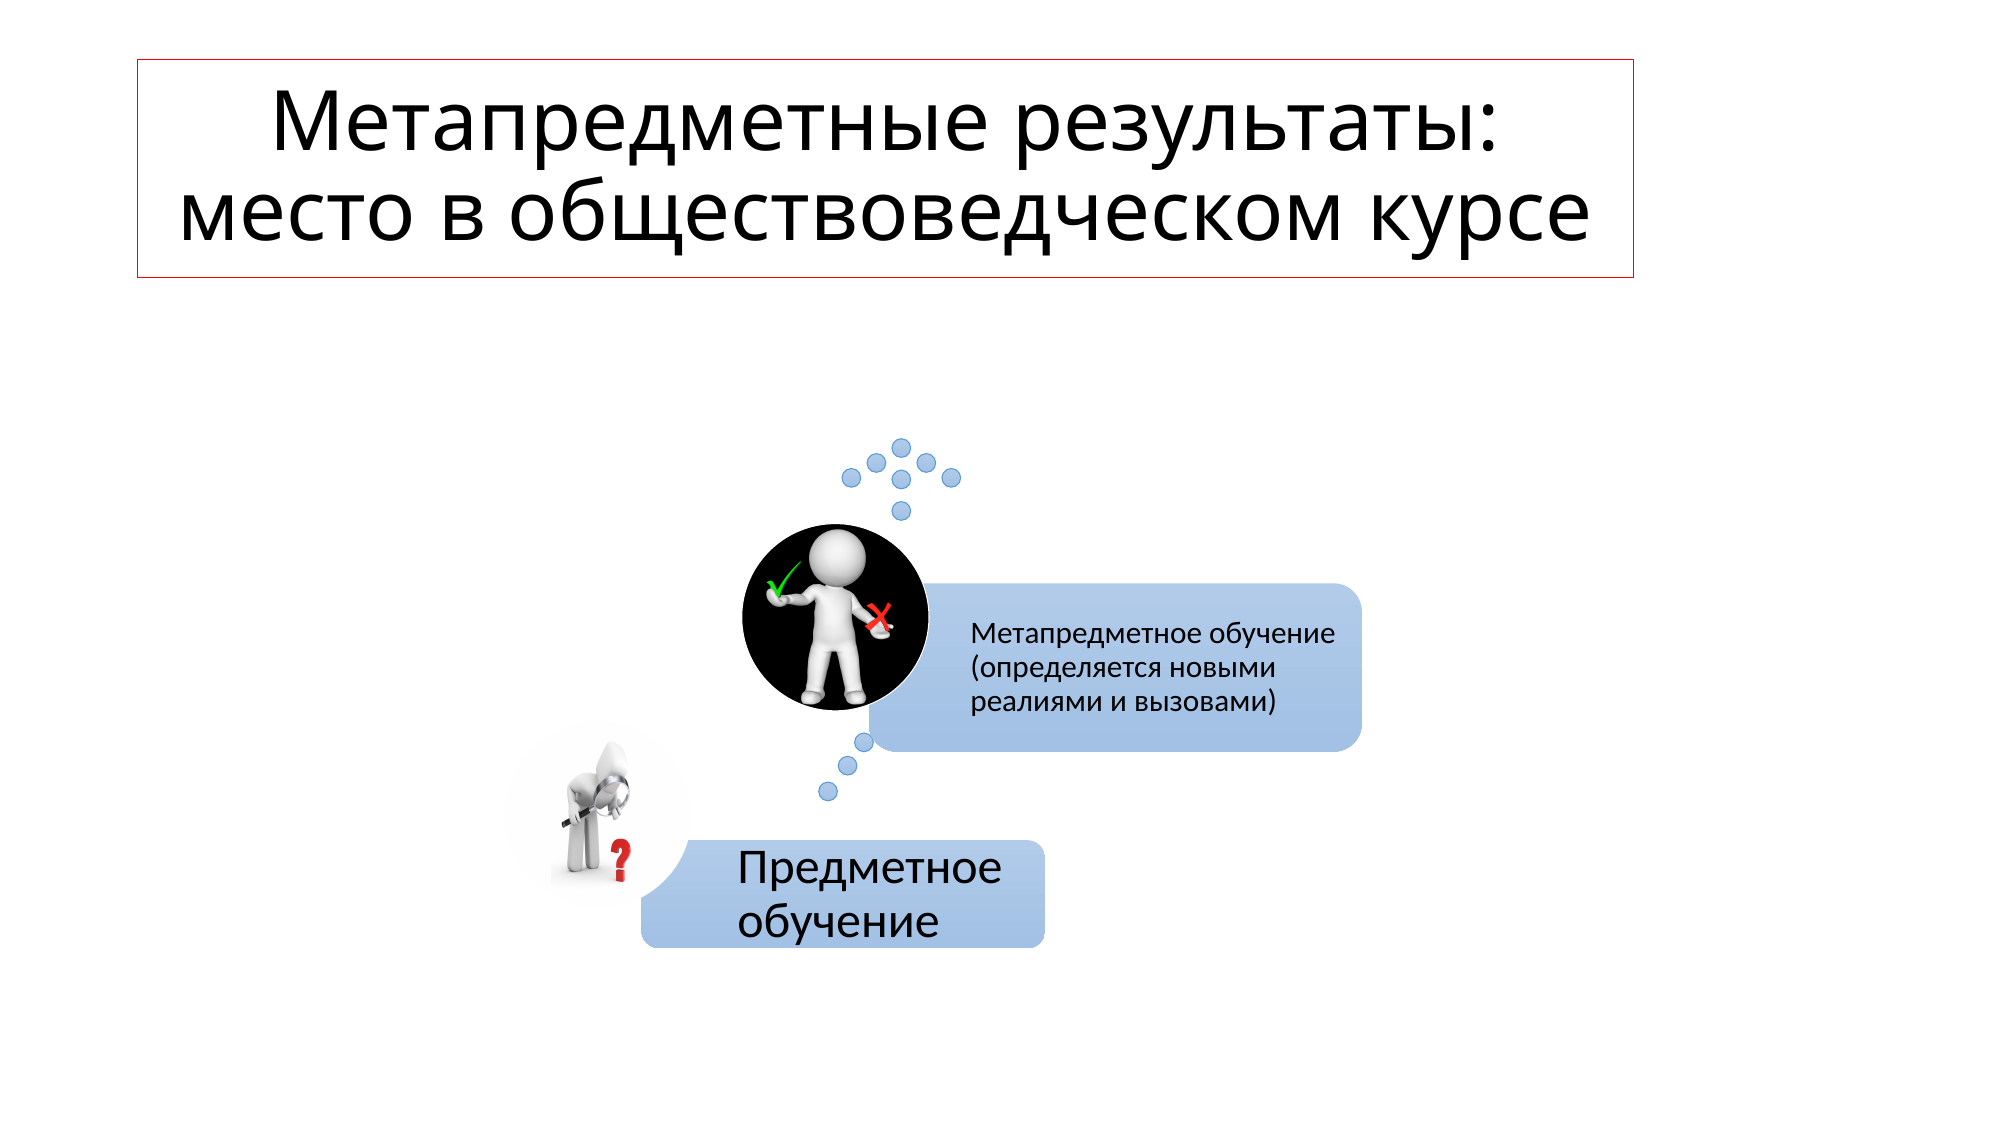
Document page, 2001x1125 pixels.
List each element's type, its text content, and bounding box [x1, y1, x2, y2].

title Метапредметные результаты: место в обществоведческом курсе [137, 59, 1634, 278]
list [30, 299, 1956, 1099]
